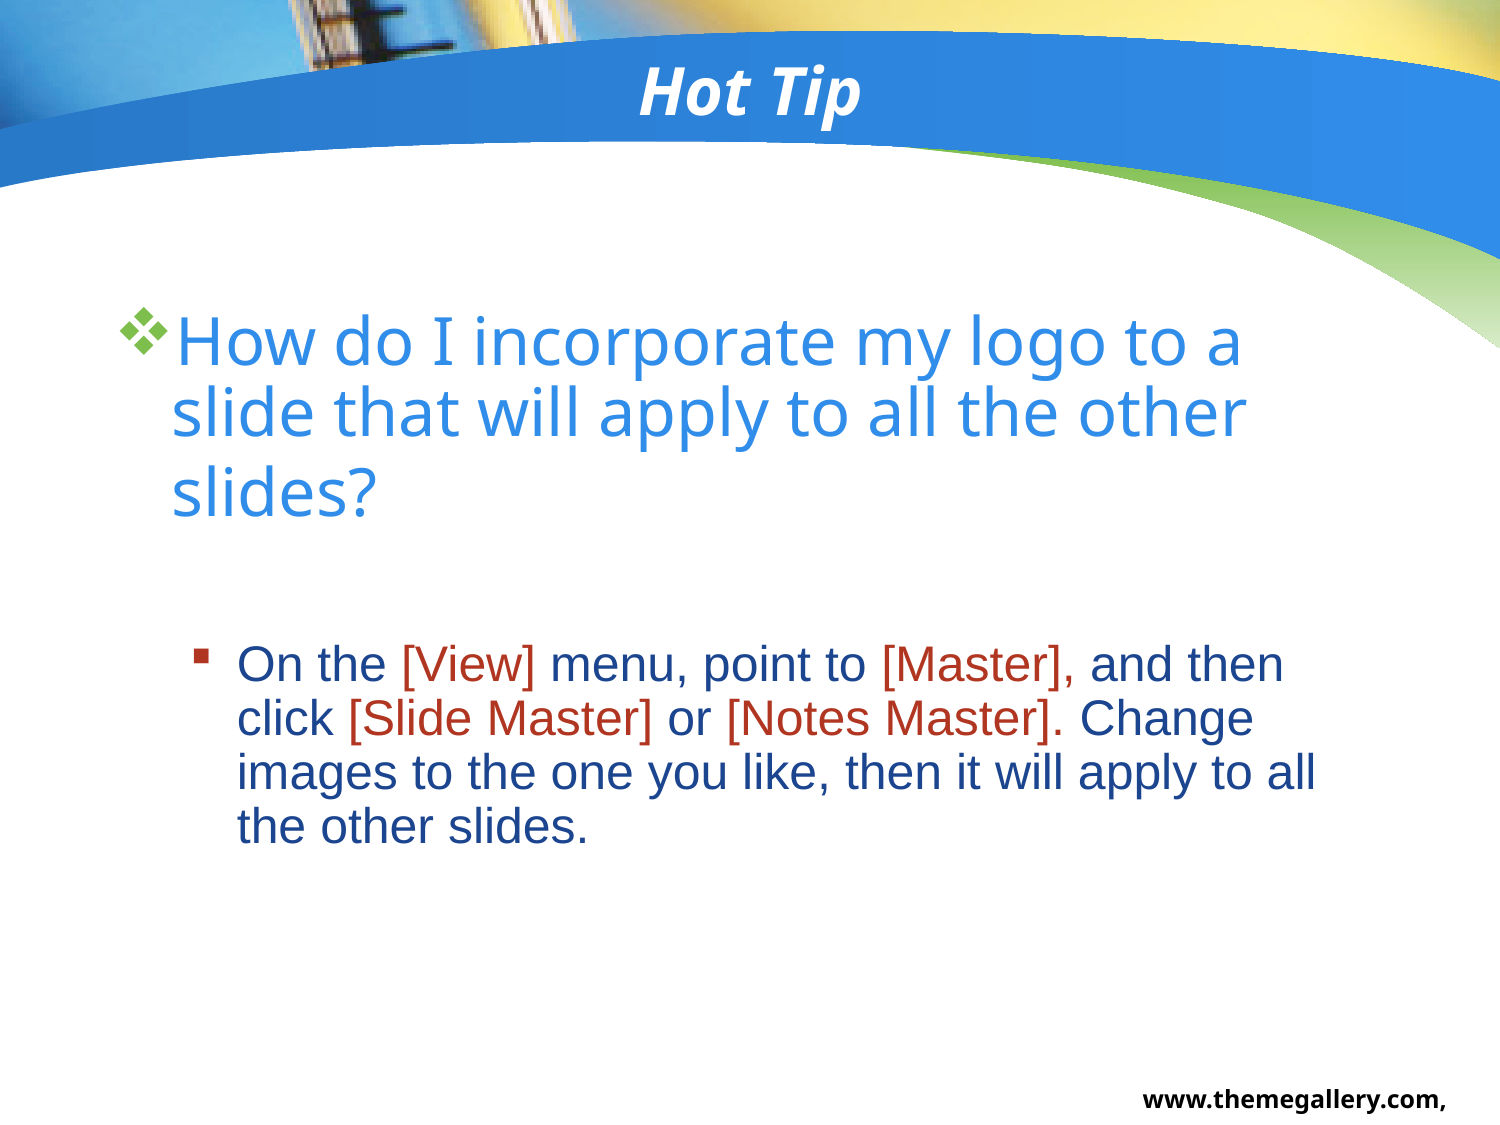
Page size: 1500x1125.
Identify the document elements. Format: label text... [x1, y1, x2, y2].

picture [0, 0, 1500, 129]
footer www.themegallery.com, [987, 1075, 1463, 1118]
title Hot Tip [63, 42, 1438, 136]
list How do I incorporate my logo to a slide that will apply to all the other slides? On the [View] menu, point to [Master], and then click [Slide Master] or [Notes Master]. Change images to the one you like, then it will apply to all the other slides. [99, 299, 1401, 963]
